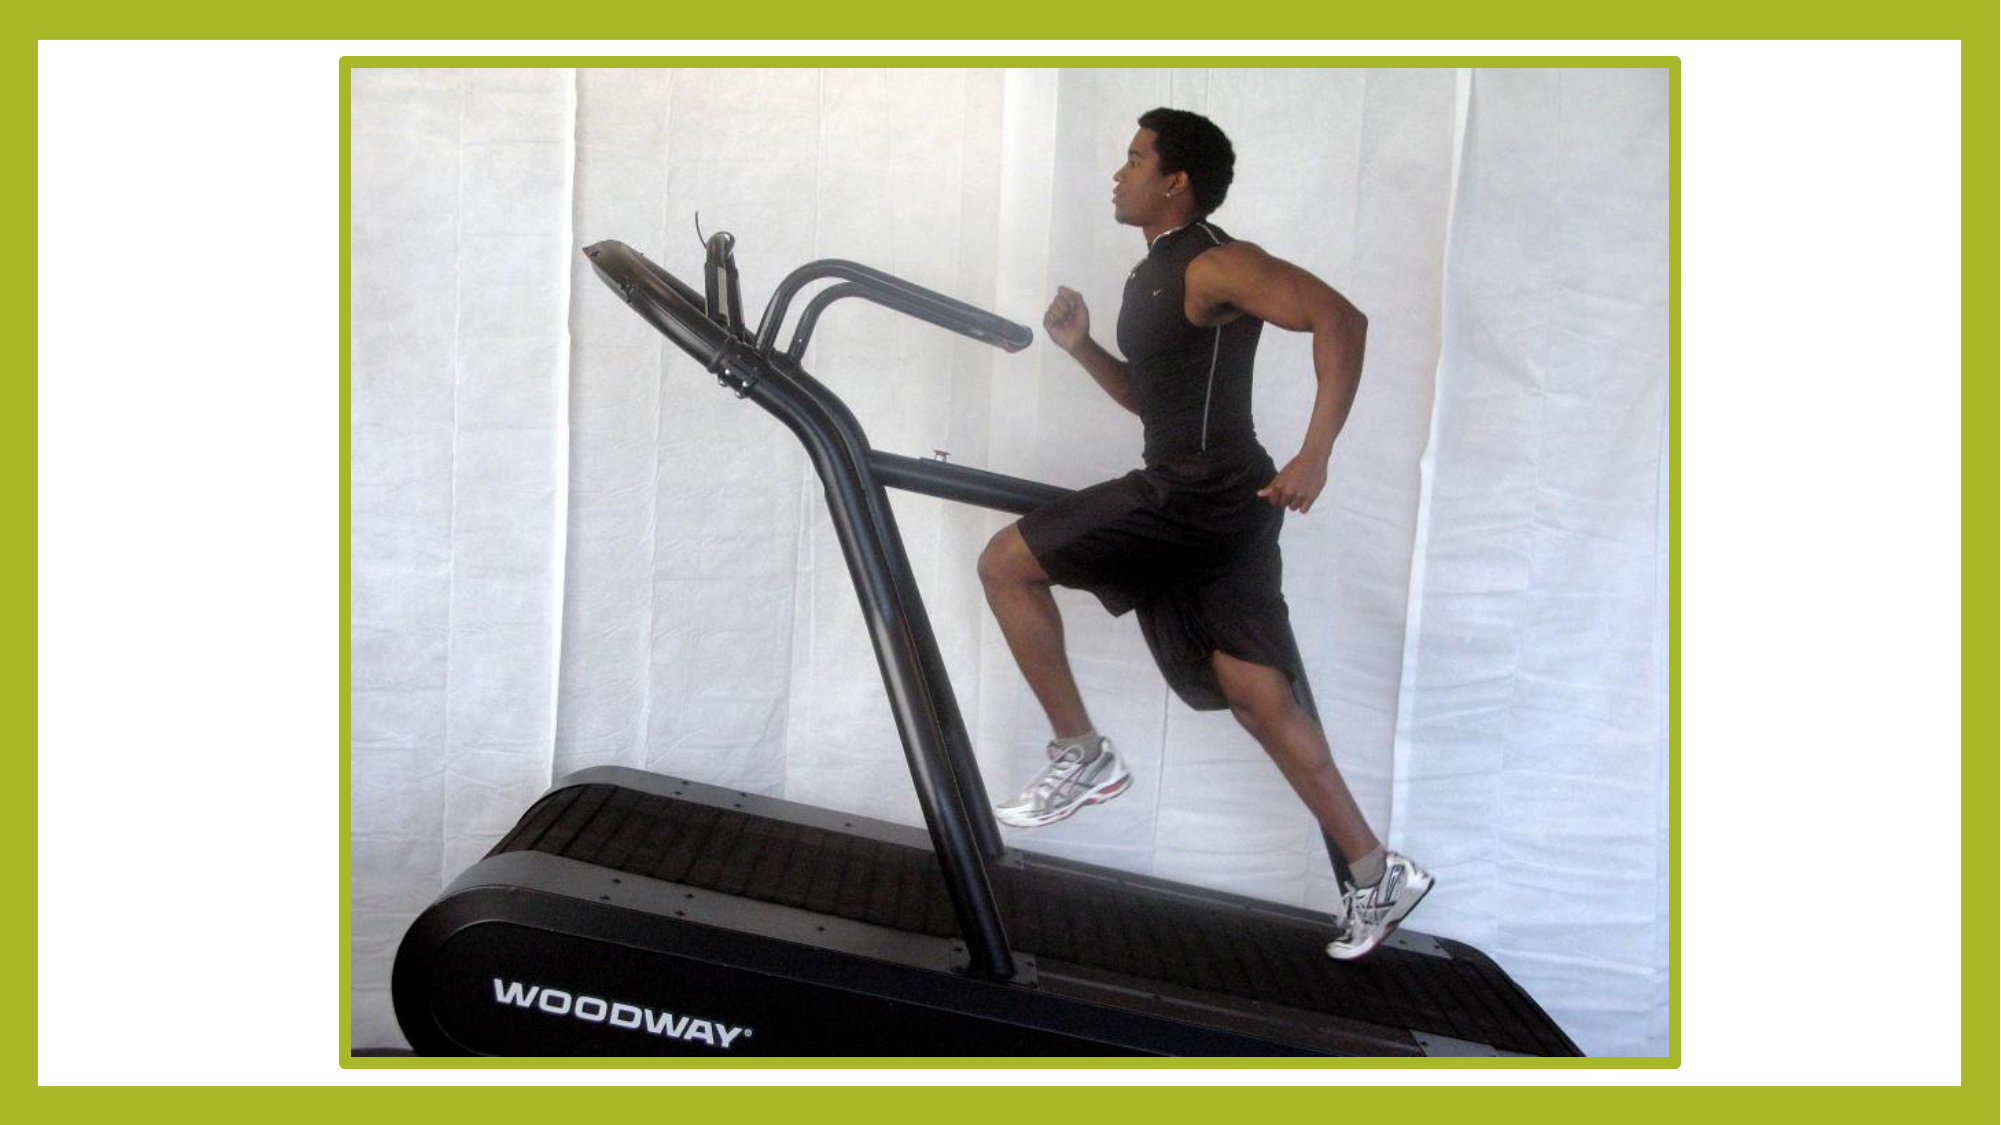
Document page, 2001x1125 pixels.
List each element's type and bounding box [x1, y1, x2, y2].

picture [350, 67, 1670, 1057]
